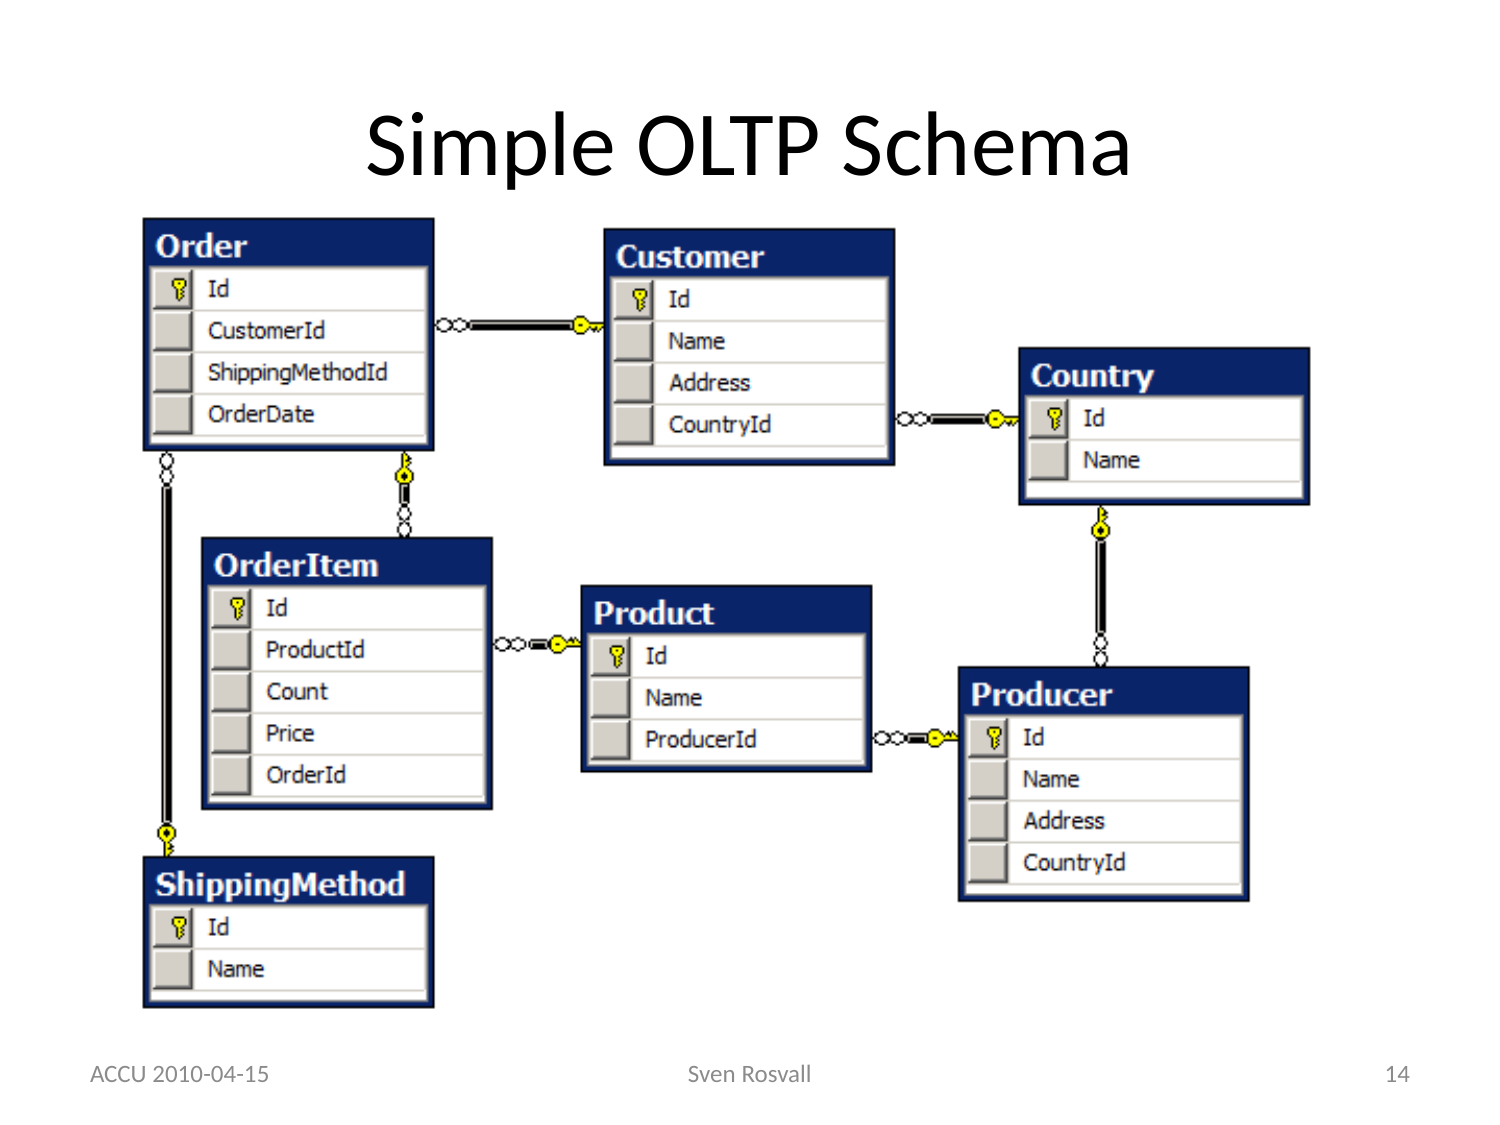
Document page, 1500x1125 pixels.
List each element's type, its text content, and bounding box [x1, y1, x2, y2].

picture [137, 212, 1317, 1013]
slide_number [75, 1042, 425, 1103]
footer Sven Rosvall [512, 1042, 988, 1103]
slide_number 14 [1074, 1042, 1425, 1103]
title Simple OLTP Schema [75, 45, 1425, 233]
